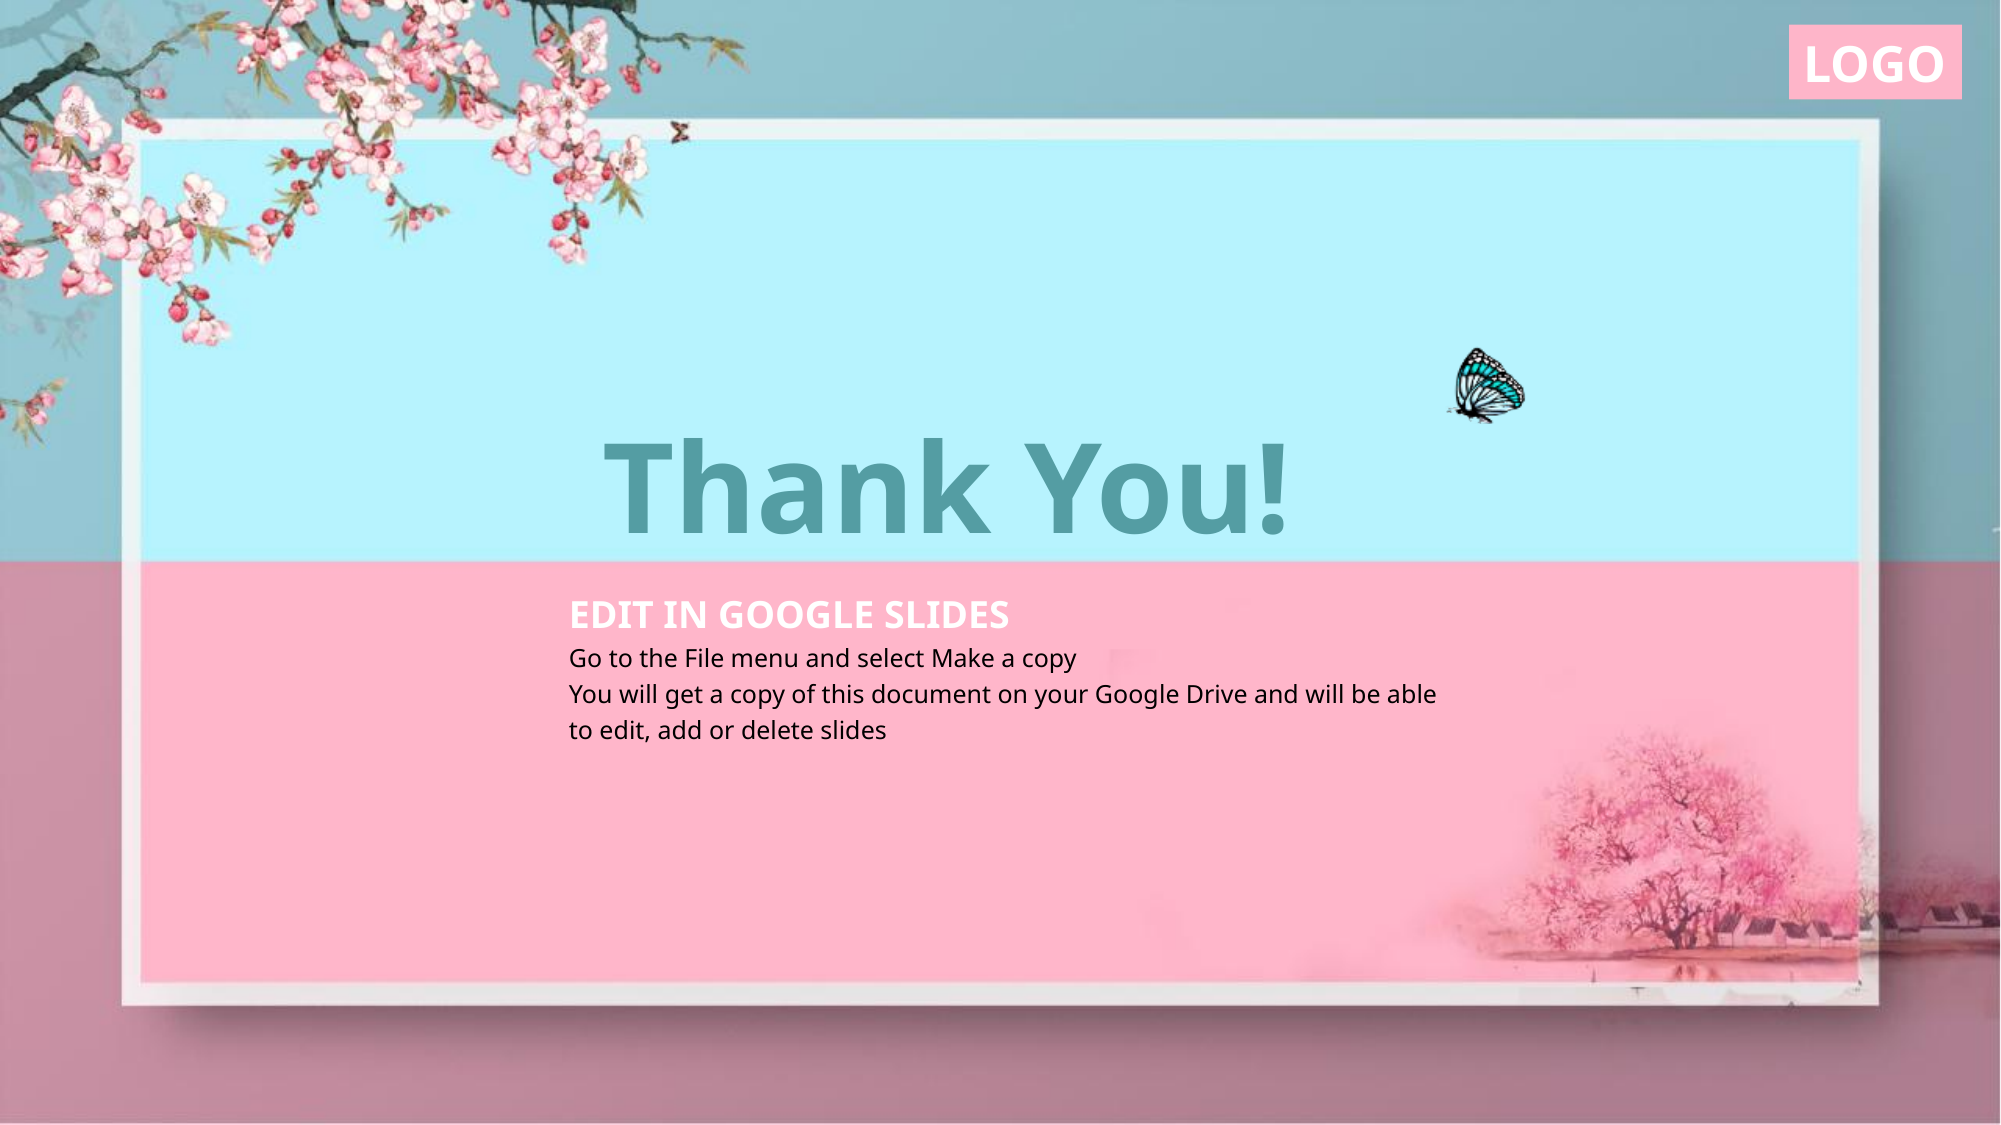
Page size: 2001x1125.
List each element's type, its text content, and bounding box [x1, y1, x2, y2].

picture [0, 0, 2001, 1125]
text_box LOGO [1789, 24, 1962, 100]
text_box EDIT IN GOOGLE SLIDES Go to the File menu and select Make a copy You will get a copy of this document on your Google Drive and will be able to edit, add or delete slides [553, 567, 1471, 891]
text_box Thank You! [587, 400, 1307, 566]
